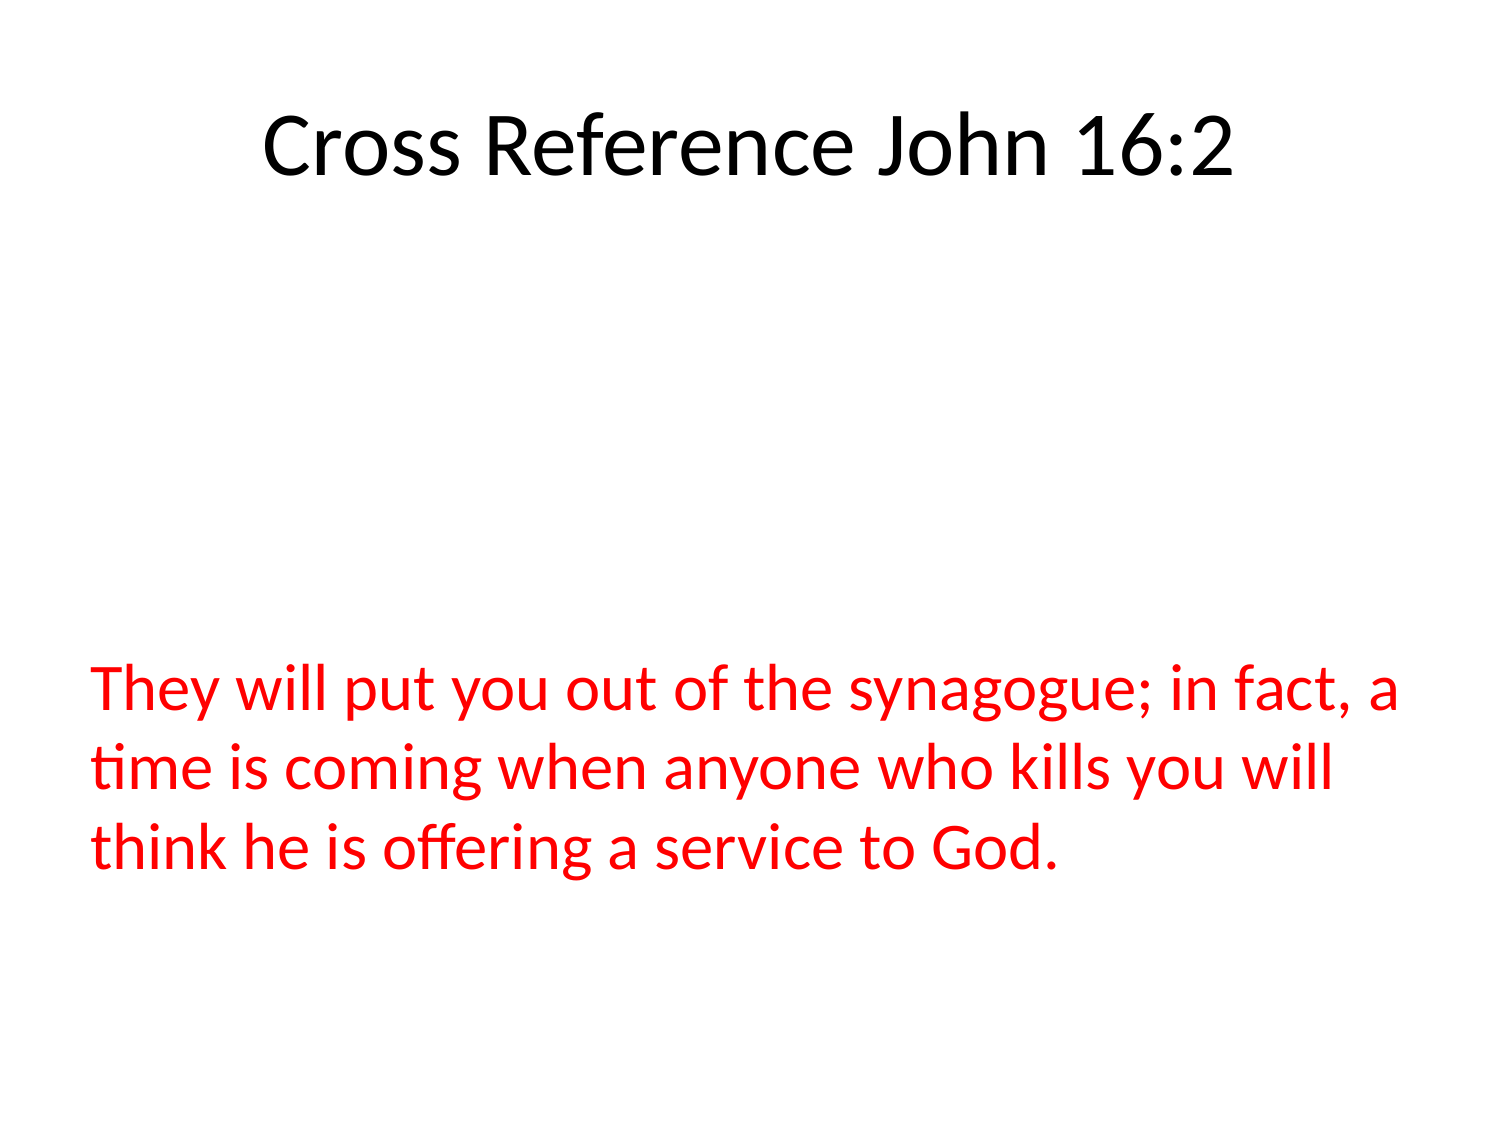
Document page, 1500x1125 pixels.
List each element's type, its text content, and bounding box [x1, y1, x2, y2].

list They will put you out of the synagogue; in fact, a time is coming when anyone who kills you will think he is offering a service to God. [75, 262, 1425, 1005]
title Cross Reference John 16:2 [75, 45, 1425, 233]
